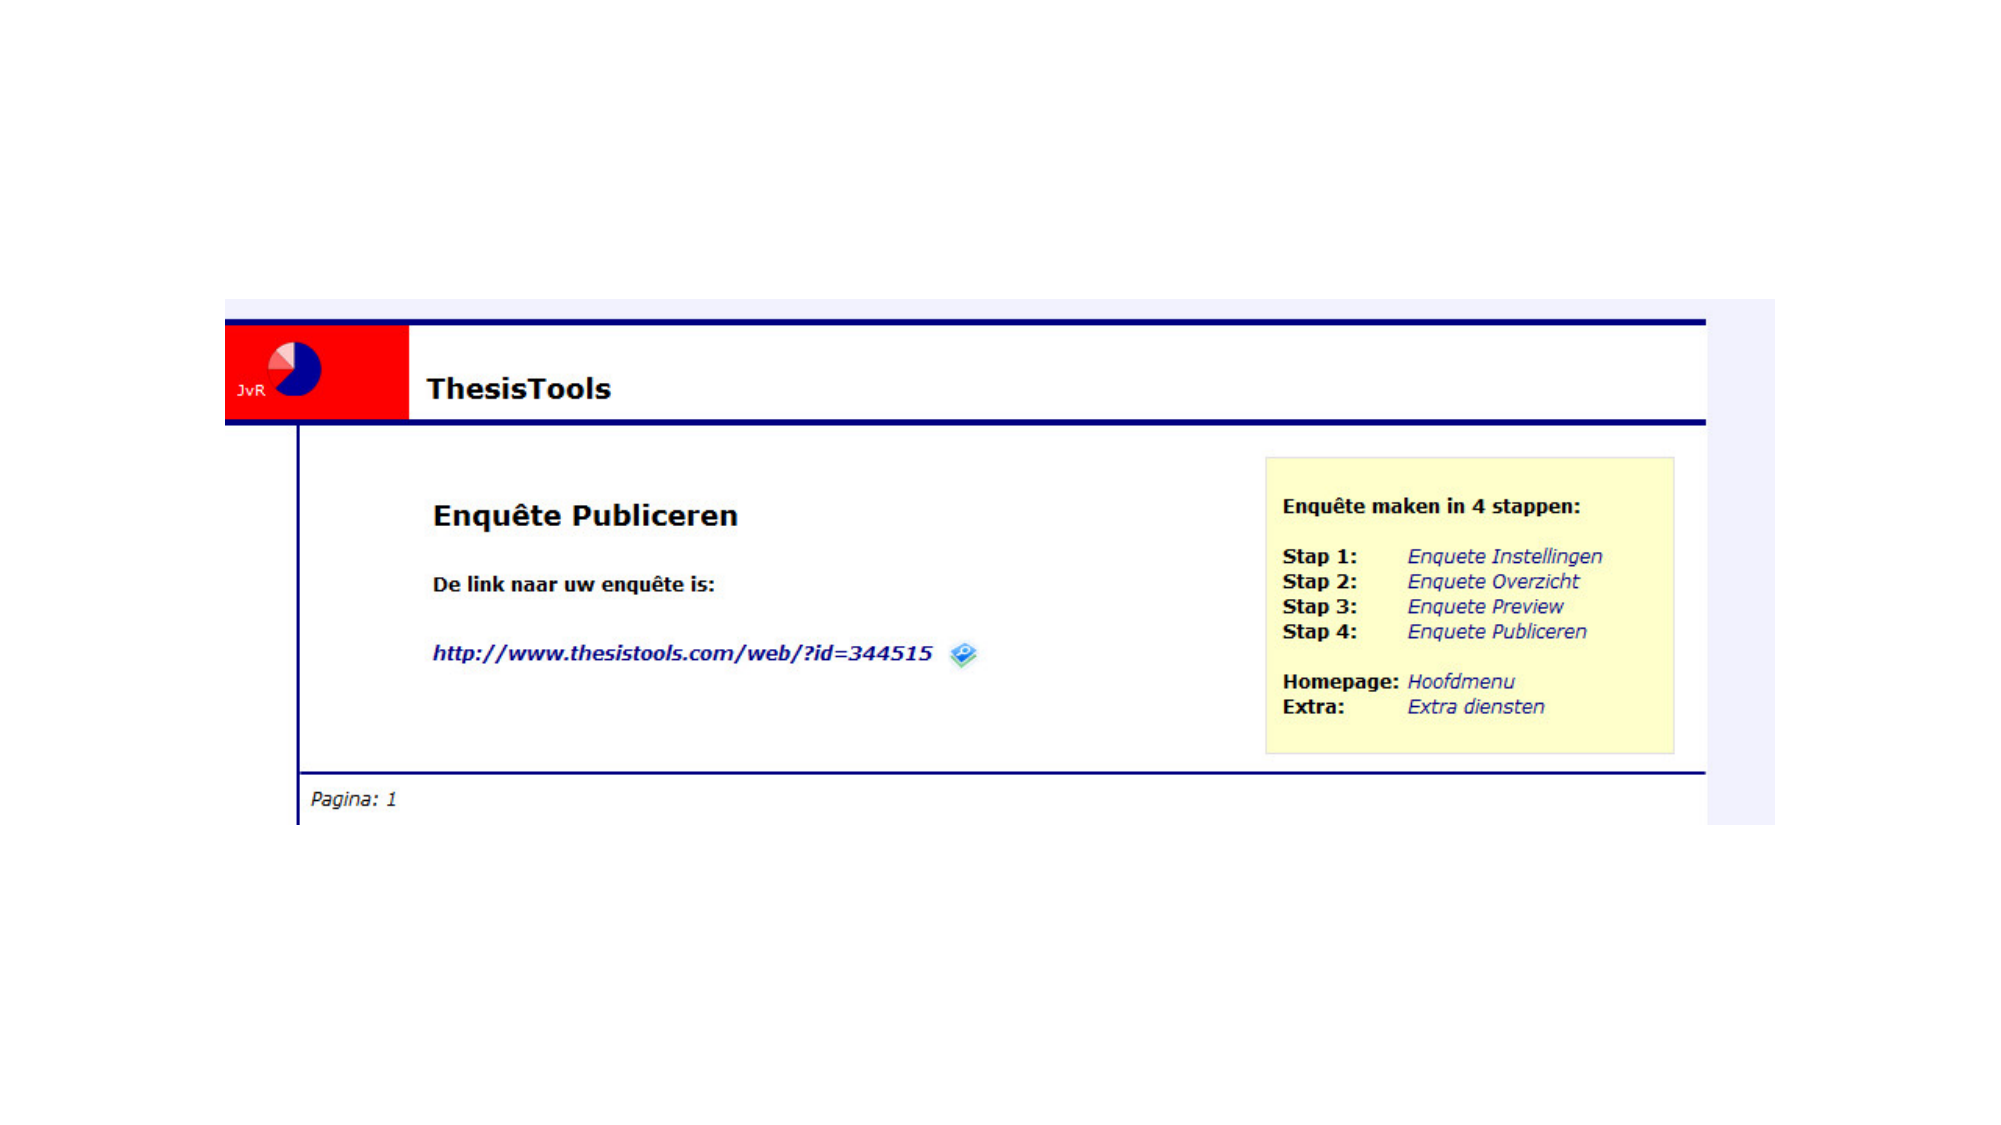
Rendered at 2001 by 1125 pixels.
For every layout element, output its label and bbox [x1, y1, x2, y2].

picture [224, 299, 1775, 825]
